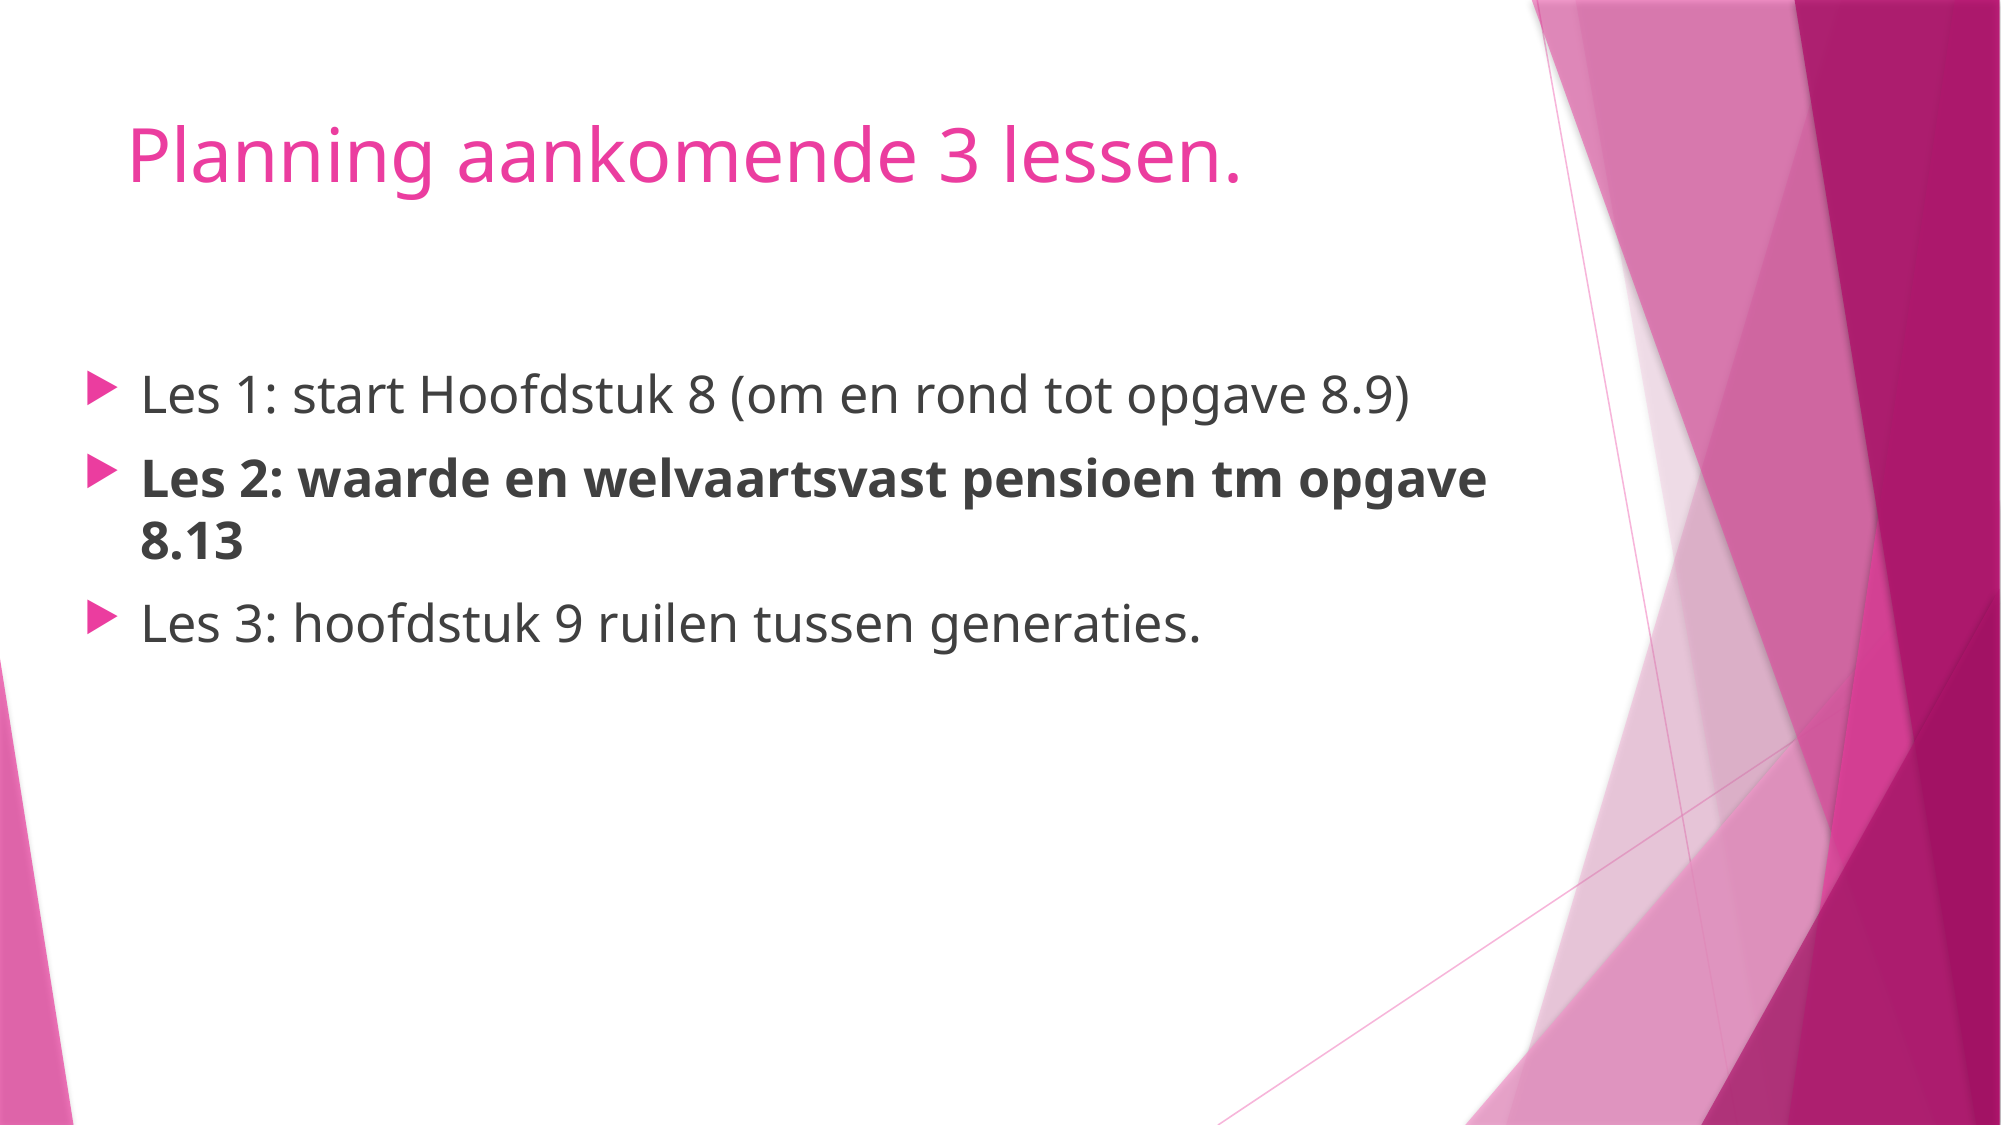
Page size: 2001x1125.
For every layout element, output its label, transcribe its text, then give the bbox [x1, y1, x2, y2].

title Planning aankomende 3 lessen. [111, 99, 1522, 317]
list Les 1: start Hoofdstuk 8 (om en rond tot opgave 8.9) Les 2: waarde en welvaartsvast pensioen tm opgave 8.13 Les 3: hoofdstuk 9 ruilen tussen generaties. [68, 354, 1522, 992]
